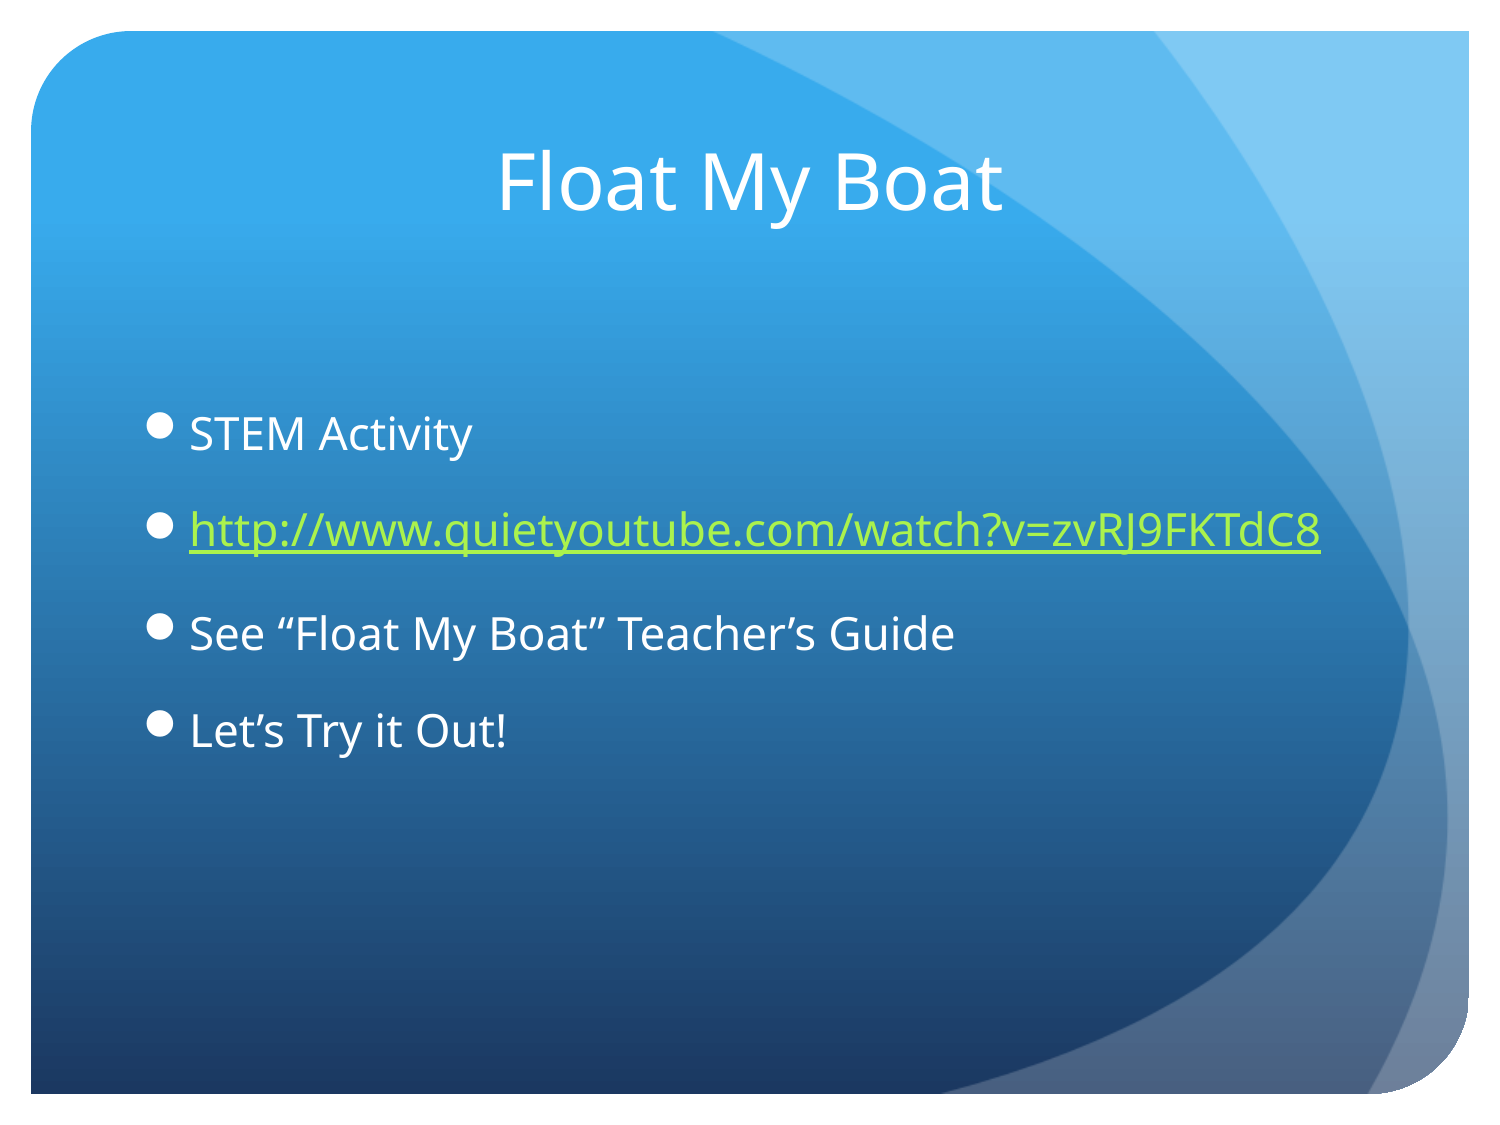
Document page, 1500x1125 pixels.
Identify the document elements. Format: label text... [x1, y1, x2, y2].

list STEM Activity http://www.quietyoutube.com/watch?v=zvRJ9FKTdC8 See “Float My Boat” Teacher’s Guide Let’s Try it Out! [127, 299, 1372, 991]
picture [24, 30, 1473, 1094]
title Float My Boat [127, 62, 1372, 234]
